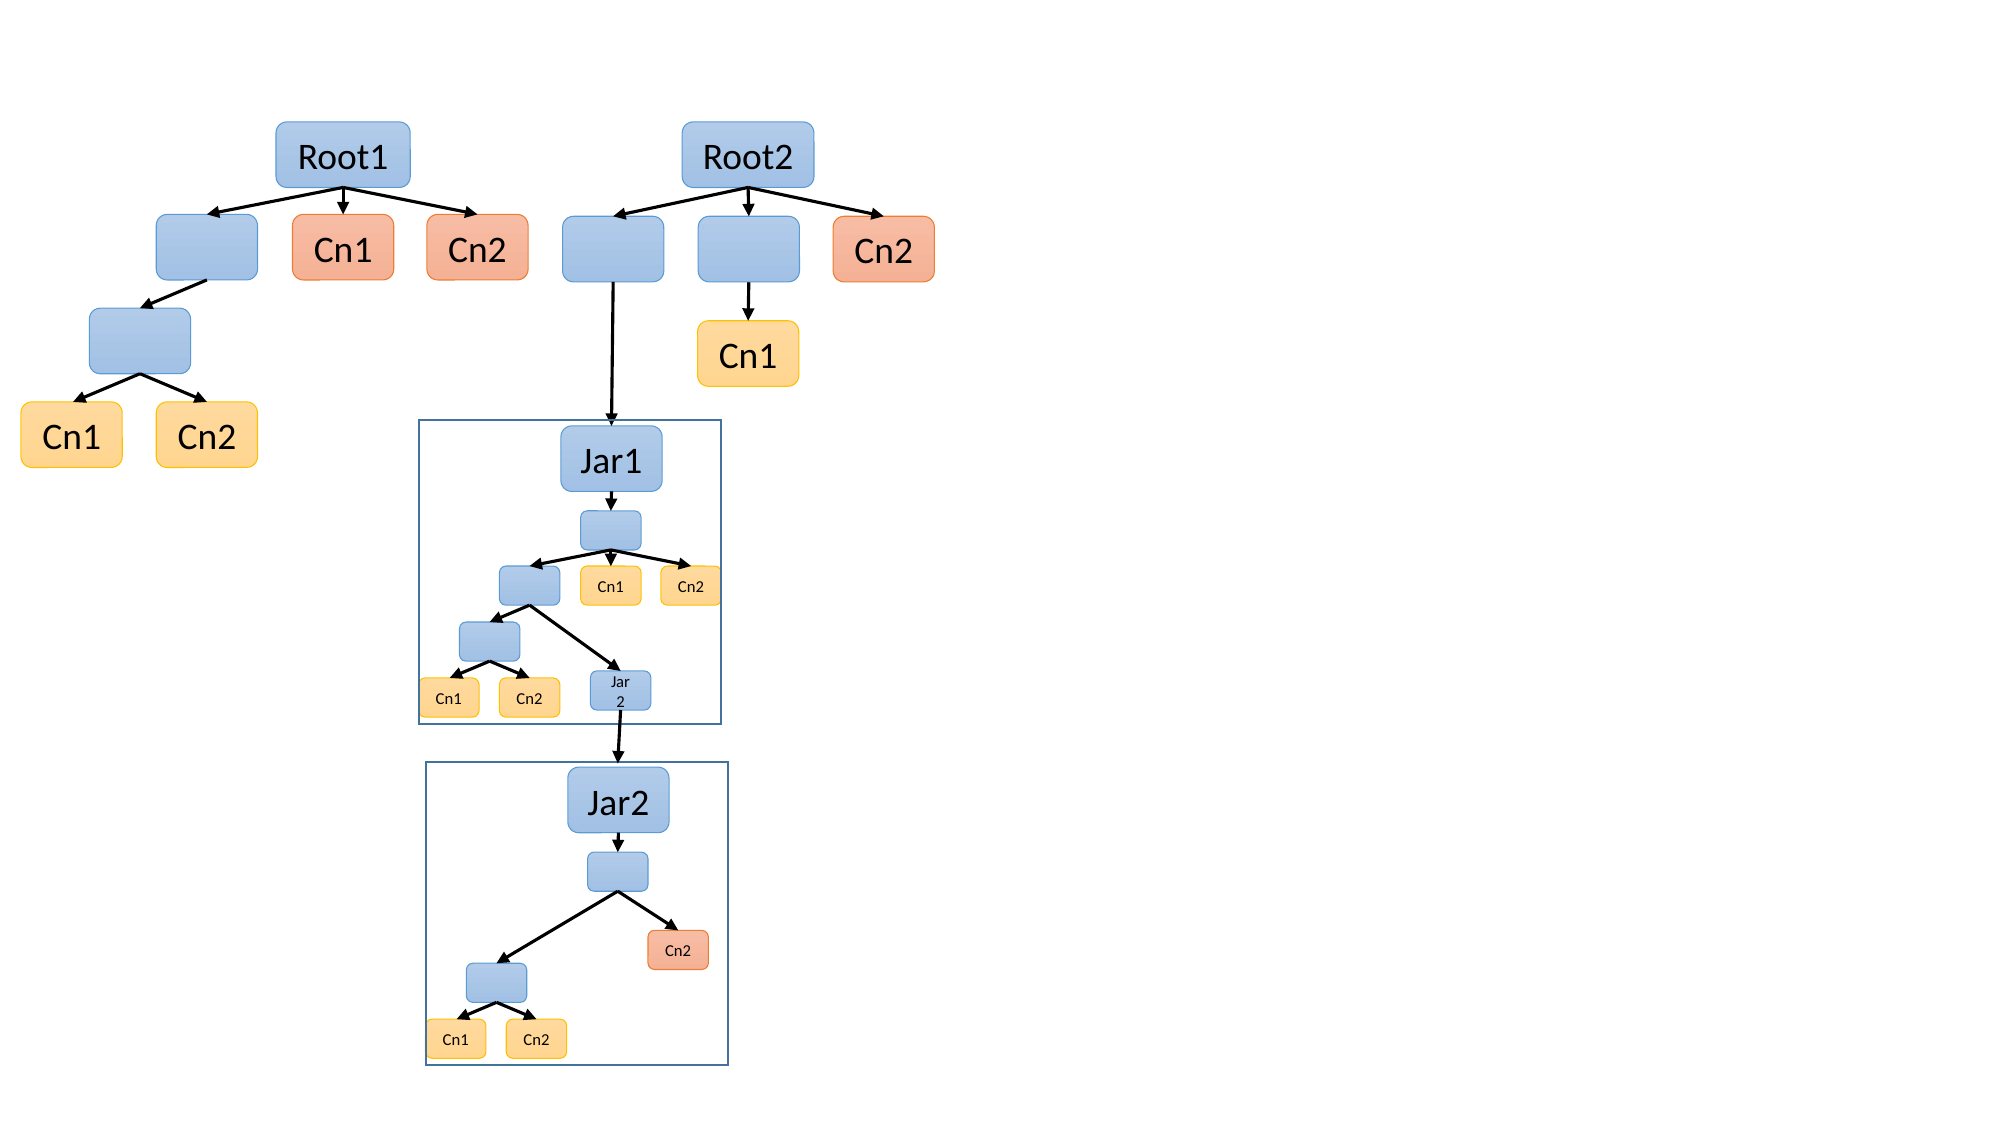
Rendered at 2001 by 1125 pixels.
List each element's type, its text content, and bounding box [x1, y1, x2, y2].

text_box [618, 891, 679, 931]
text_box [456, 1002, 496, 1020]
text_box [489, 605, 529, 622]
text_box [562, 215, 665, 283]
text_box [610, 549, 692, 567]
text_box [73, 373, 139, 402]
text_box Jar2 [589, 670, 652, 711]
text_box Root2 [681, 121, 815, 187]
text_box Root1 [275, 121, 411, 187]
text_box [697, 217, 801, 283]
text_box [206, 187, 343, 215]
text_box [749, 187, 884, 217]
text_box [617, 710, 621, 764]
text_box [343, 187, 478, 215]
text_box [425, 761, 729, 1066]
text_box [139, 279, 207, 309]
text_box Cn2 [155, 401, 259, 469]
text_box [613, 187, 748, 217]
text_box Cn1 [20, 401, 123, 469]
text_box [529, 549, 610, 567]
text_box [449, 661, 489, 678]
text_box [496, 1002, 537, 1020]
text_box Cn1 [291, 215, 395, 281]
text_box Cn2 [832, 215, 935, 283]
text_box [139, 373, 207, 402]
text_box [418, 419, 722, 725]
text_box [155, 213, 259, 281]
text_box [496, 891, 618, 964]
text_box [489, 661, 530, 678]
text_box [529, 605, 621, 671]
text_box Cn1 [697, 320, 800, 387]
text_box [88, 307, 192, 373]
text_box Cn2 [426, 213, 529, 281]
